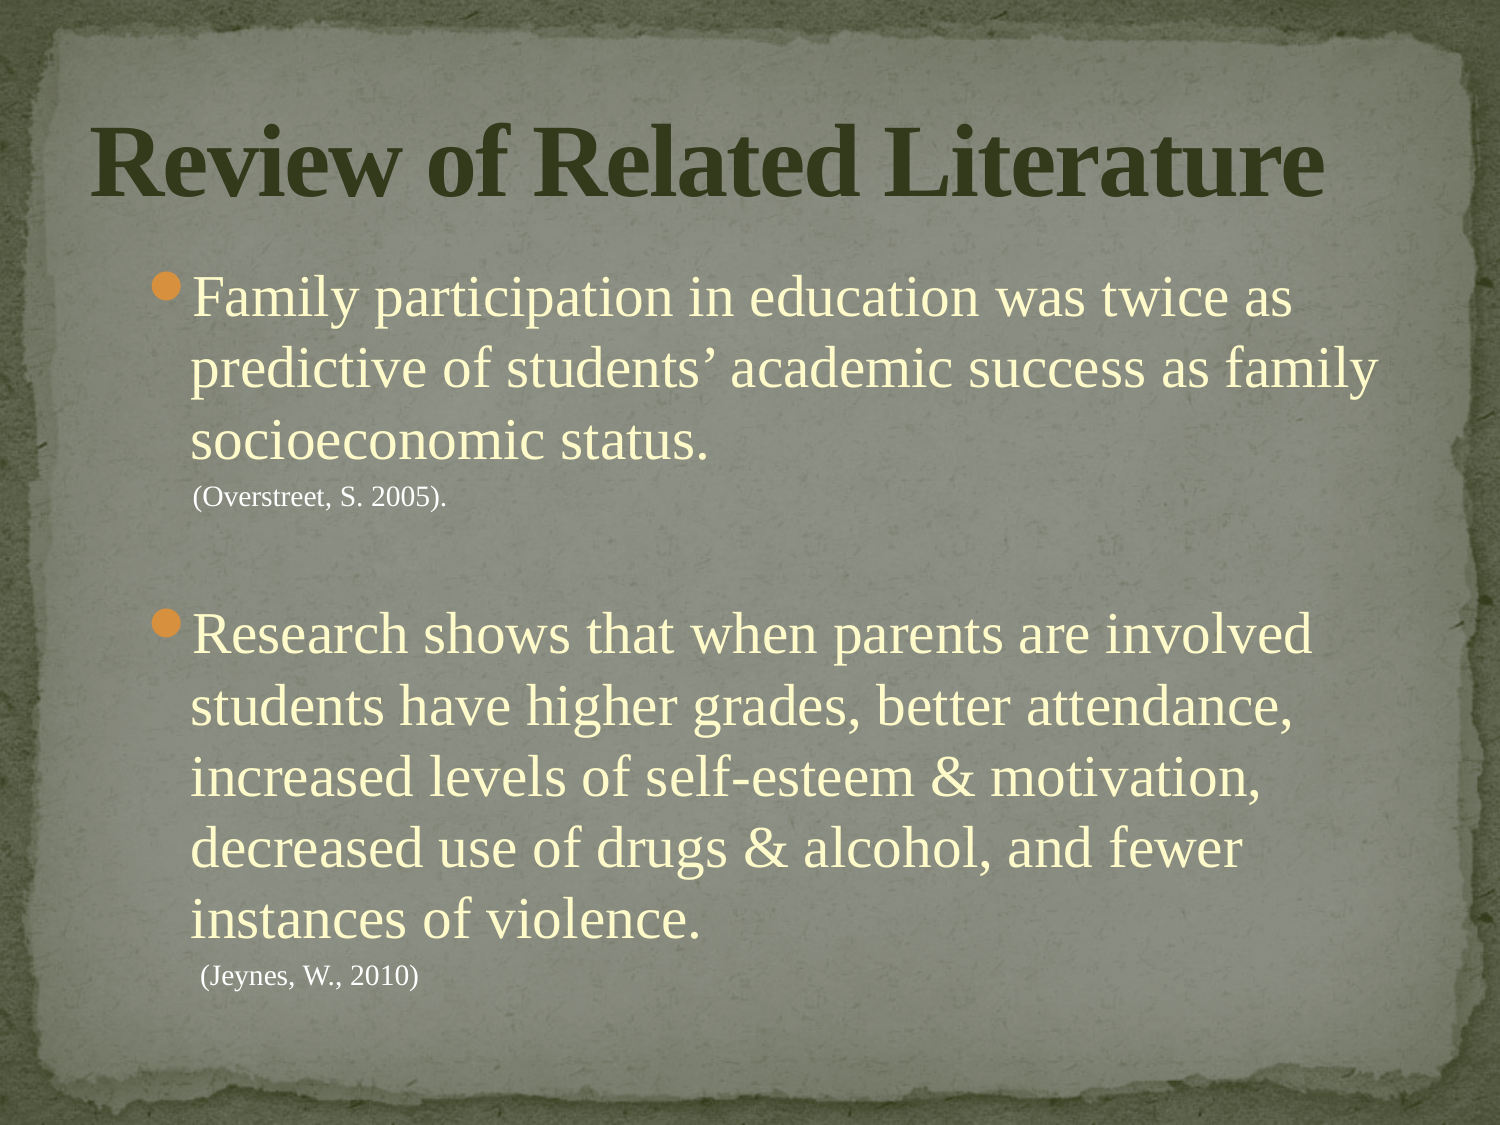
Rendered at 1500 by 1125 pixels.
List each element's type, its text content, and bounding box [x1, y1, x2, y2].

list Family participation in education was twice as predictive of students’ academic success as family socioeconomic status. (Overstreet, S. 2005). Research shows that when parents are involved students have higher grades, better attendance, increased levels of self-esteem & motivation, decreased use of drugs & alcohol, and fewer instances of violence. (Jeynes, W., 2010) [75, 249, 1425, 1000]
title Review of Related Literature [74, 24, 1425, 225]
